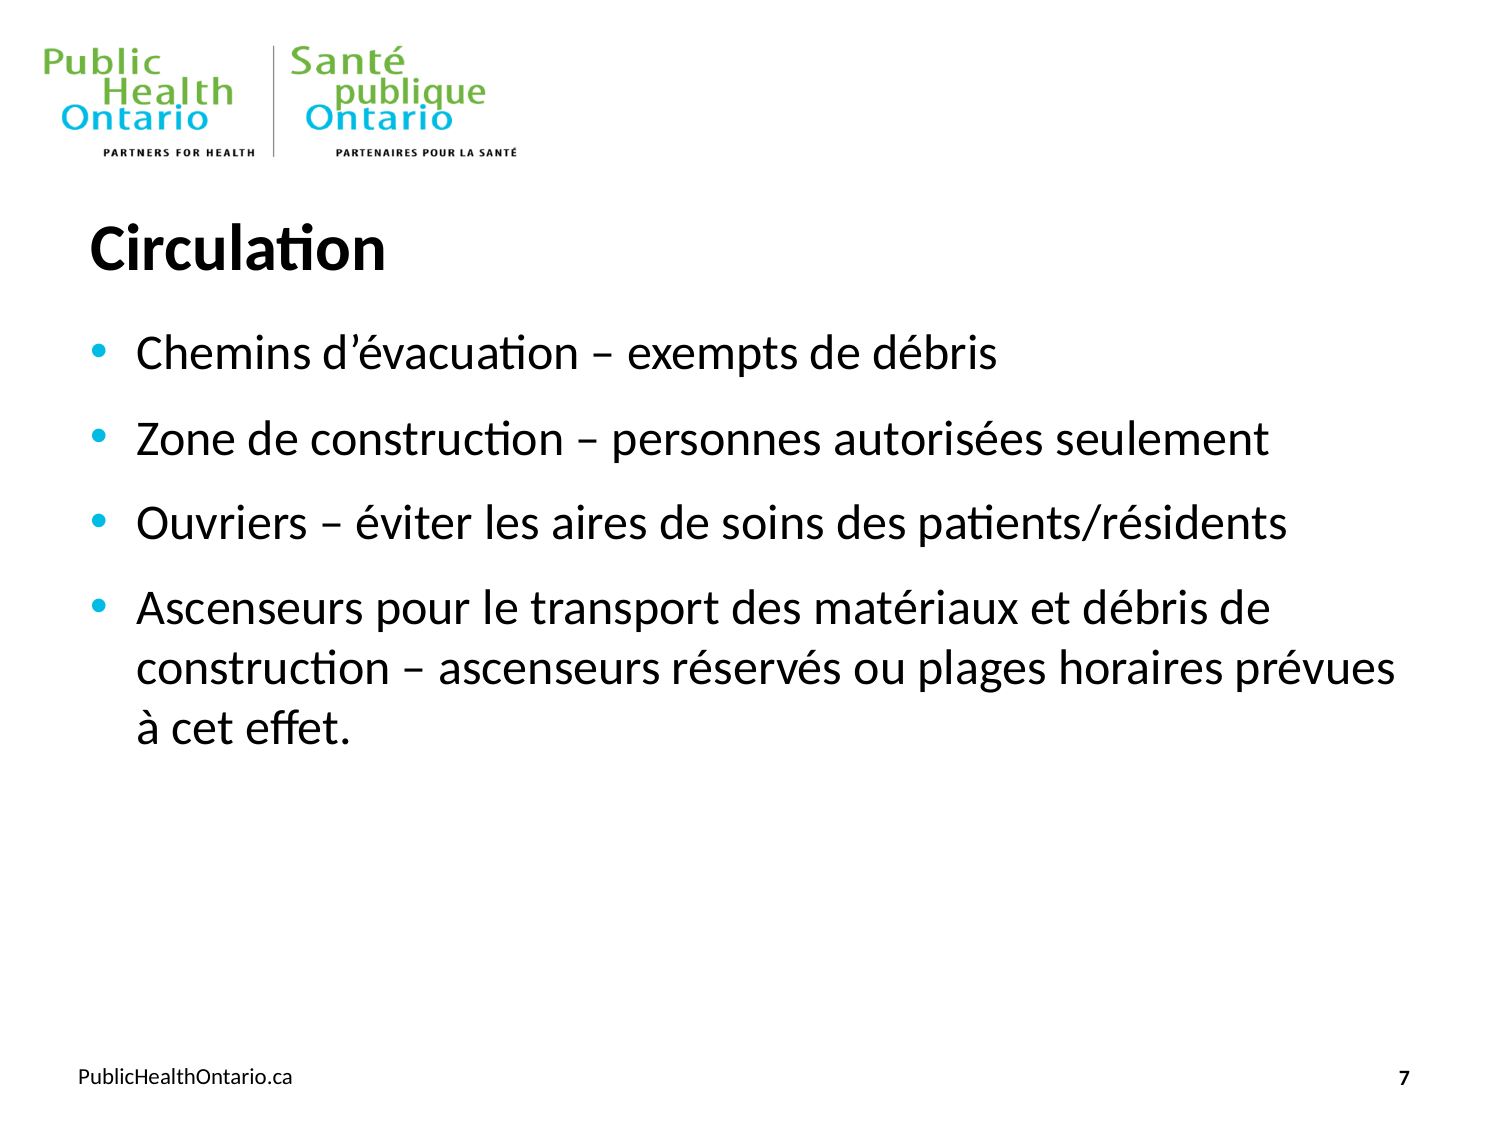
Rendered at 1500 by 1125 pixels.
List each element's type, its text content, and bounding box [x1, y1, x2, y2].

title Circulation [75, 187, 1425, 300]
slide_number 7 [1287, 1057, 1425, 1096]
list Chemins d’évacuation – exempts de débris Zone de construction – personnes autorisées seulement Ouvriers – éviter les aires de soins des patients/résidents Ascenseurs pour le transport des matériaux et débris de construction – ascenseurs réservés ou plages horaires prévues à cet effet. [75, 312, 1425, 1038]
picture [37, 37, 525, 165]
